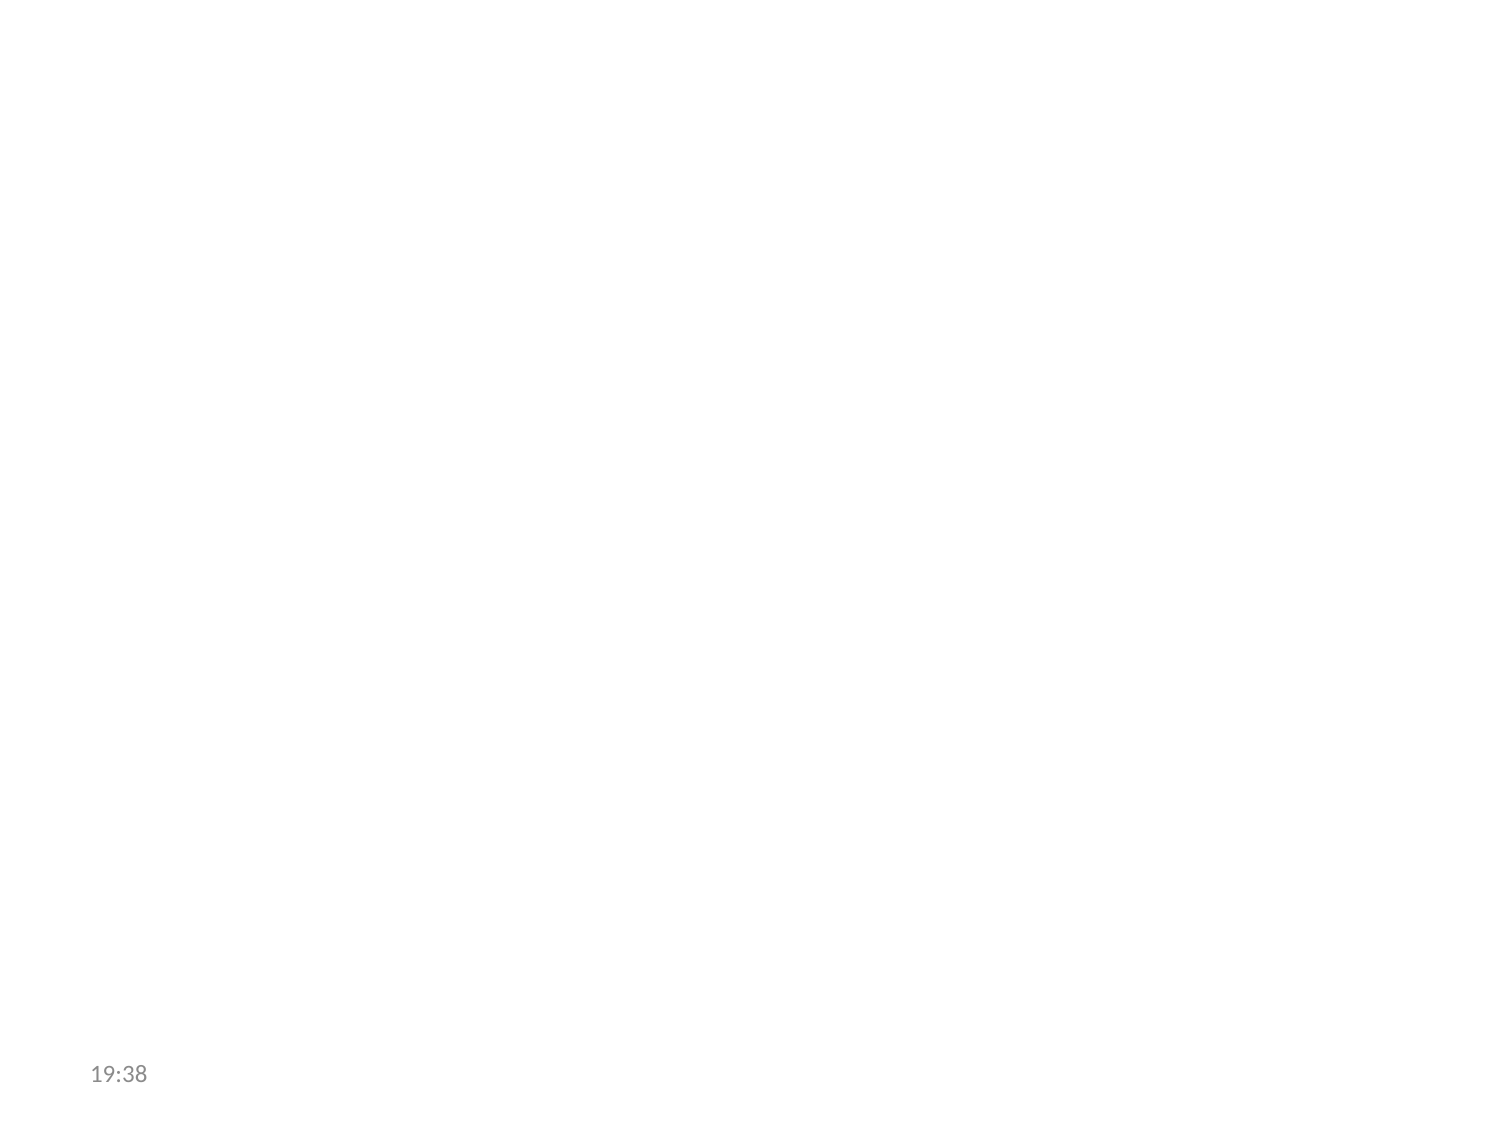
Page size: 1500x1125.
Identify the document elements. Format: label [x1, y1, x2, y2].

slide_number [75, 1042, 425, 1103]
